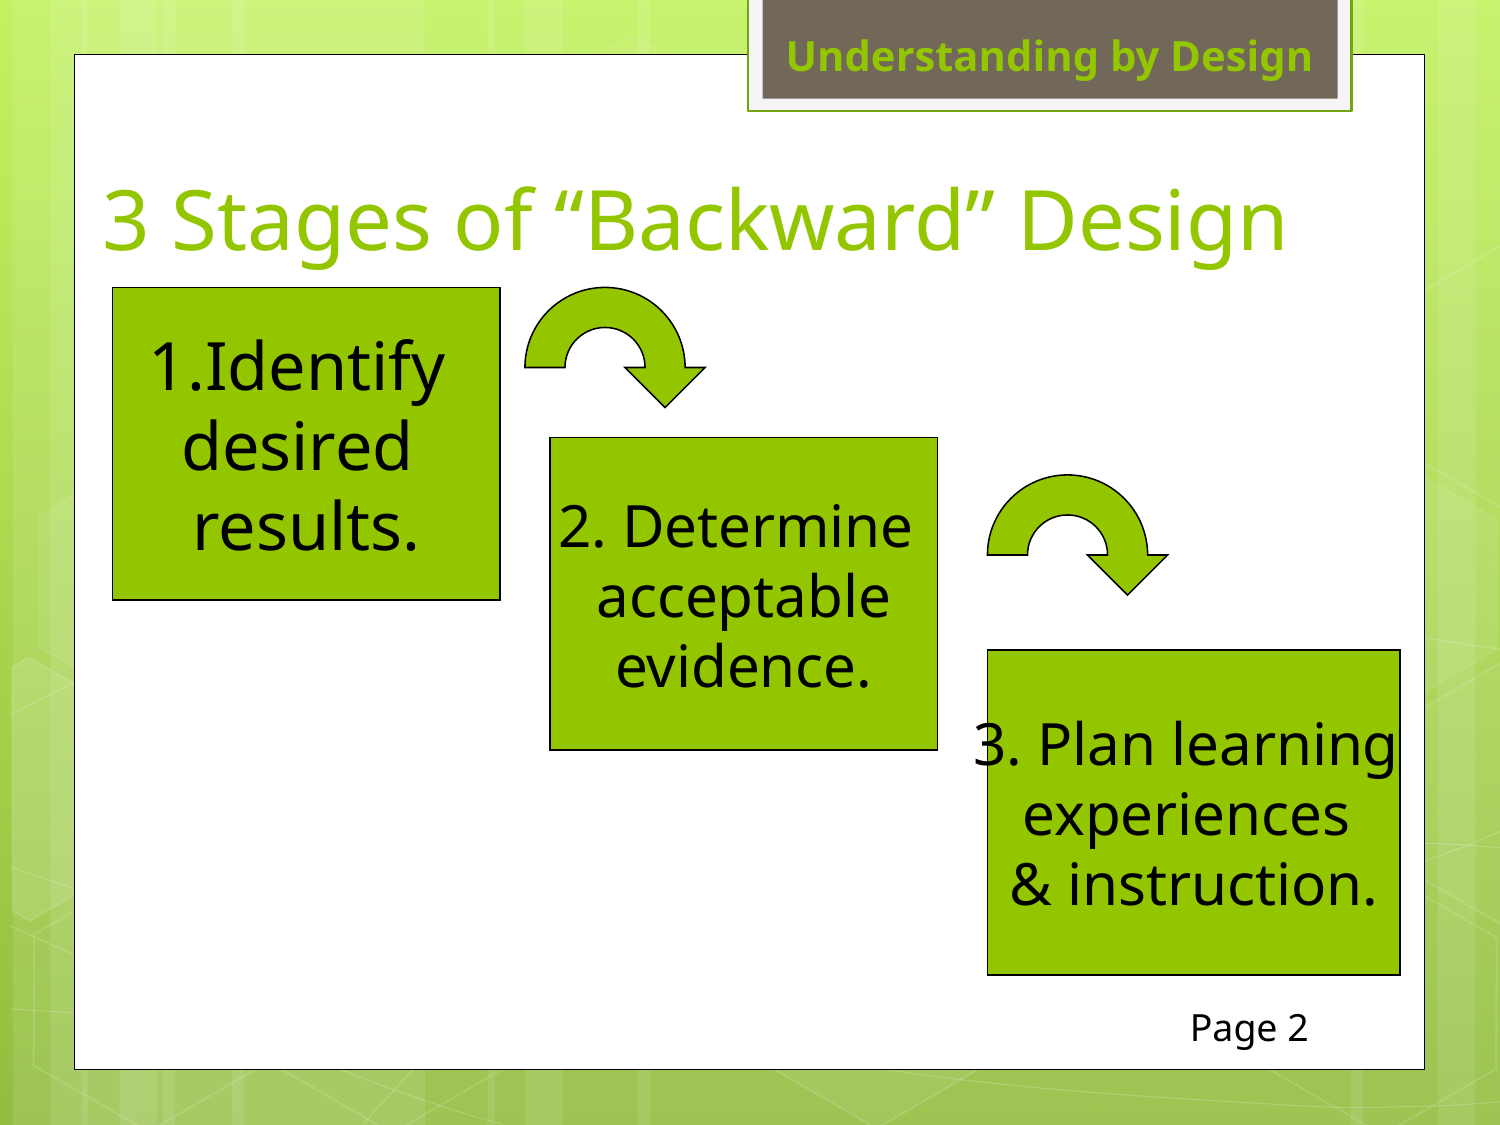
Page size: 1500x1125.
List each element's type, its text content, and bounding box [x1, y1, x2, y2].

text_box [524, 287, 706, 408]
text_box Page 2 [1174, 996, 1413, 1057]
text_box [987, 474, 1168, 596]
text_box 3. Plan learning experiences & instruction. [987, 650, 1400, 975]
text_box 2. Determine acceptable evidence. [549, 437, 938, 750]
title 3 Stages of “Backward” Design [87, 137, 1463, 275]
text_box Identify desired results. [112, 287, 500, 600]
